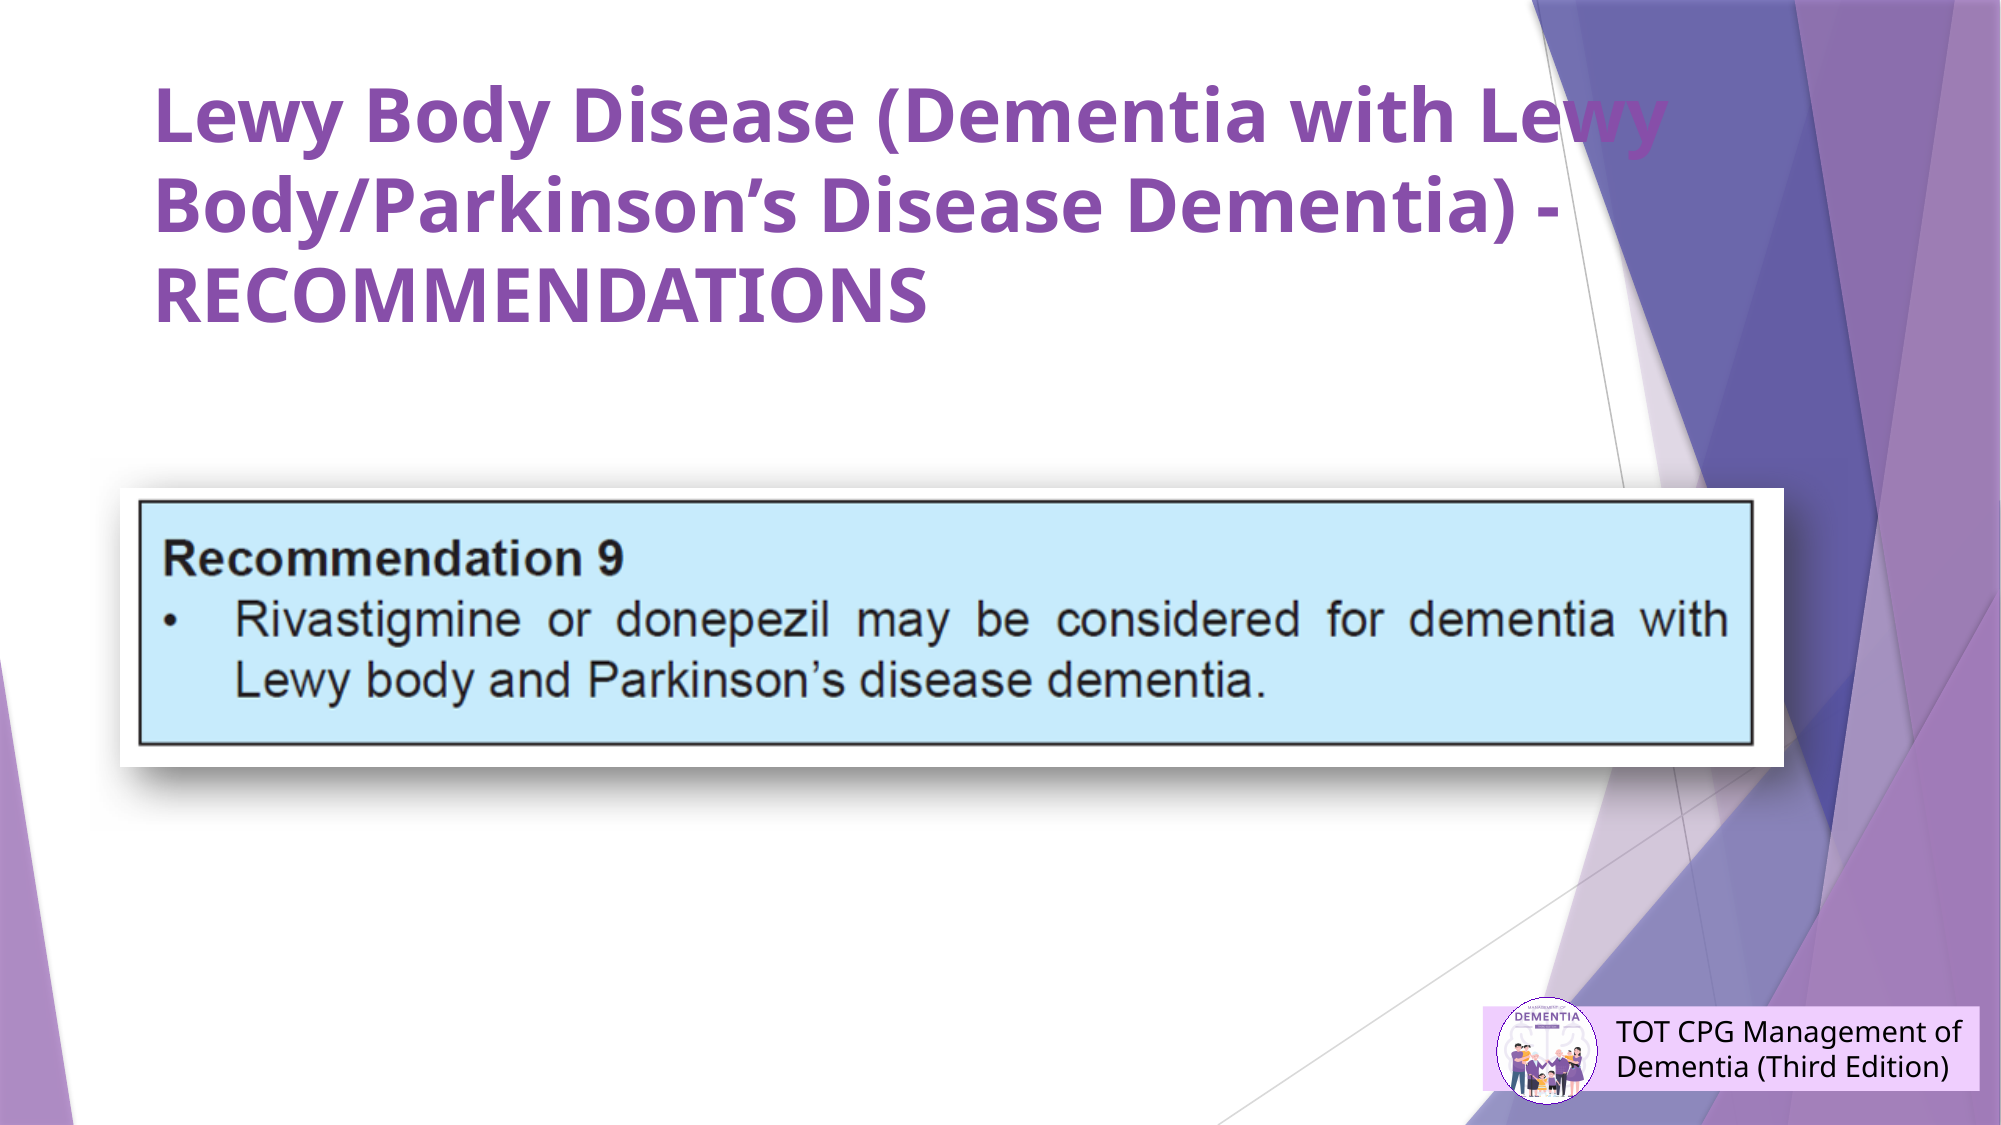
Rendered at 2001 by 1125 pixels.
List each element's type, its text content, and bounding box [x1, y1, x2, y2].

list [119, 487, 1784, 767]
title Lewy Body Disease (Dementia with Lewy Body/Parkinson’s Disease Dementia) - RECOMMENDATIONS [137, 59, 1863, 382]
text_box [1482, 996, 1981, 1105]
